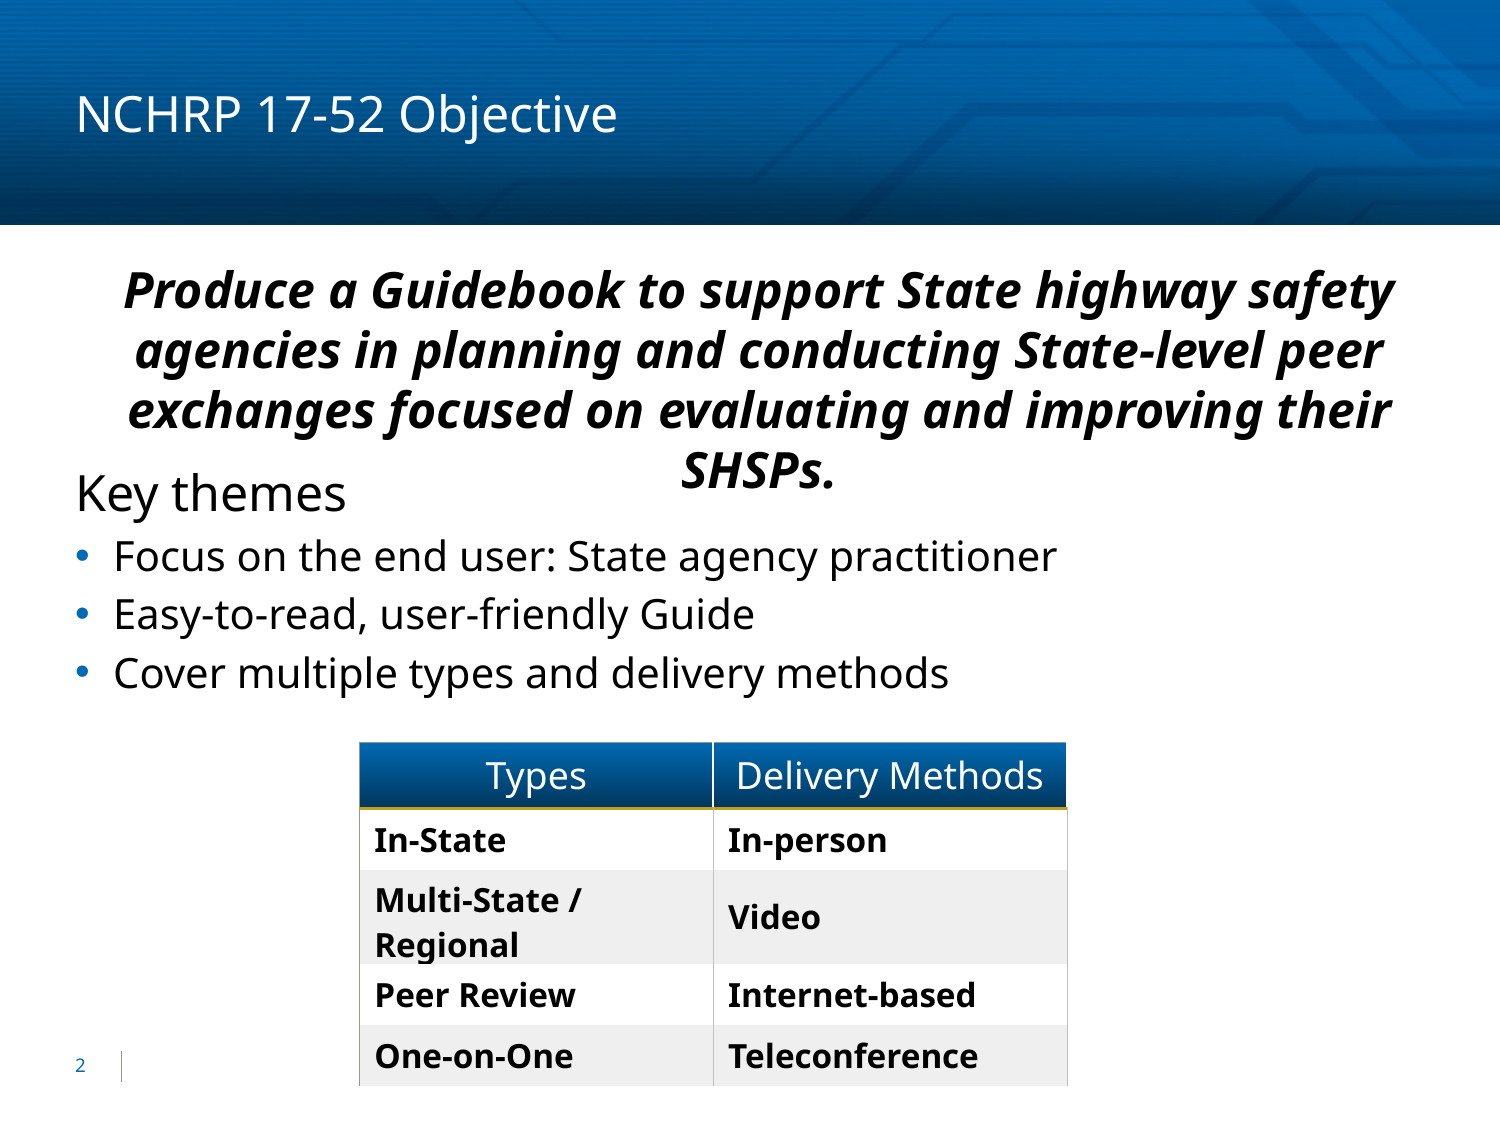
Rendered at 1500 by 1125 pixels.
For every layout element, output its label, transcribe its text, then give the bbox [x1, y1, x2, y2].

table_cell Teleconference [714, 1025, 1067, 1086]
table_cell In-State [360, 810, 713, 870]
table_cell One-on-One [360, 1025, 713, 1086]
table_cell Video [714, 870, 1067, 964]
title NCHRP 17-52 Objective [75, 46, 1078, 179]
table_cell Internet-based [714, 964, 1067, 1025]
table_header Types [360, 743, 712, 807]
list Key themes Focus on the end user: State agency practitioner Easy-to-read, user-friendly Guide Cover multiple types and delivery methods [75, 506, 1425, 836]
table_cell Multi-State / Regional [360, 870, 713, 964]
picture [0, 0, 1500, 225]
table_header Delivery Methods [714, 743, 1066, 807]
table_cell In-person [714, 810, 1067, 870]
table_cell Peer Review [360, 964, 713, 1025]
text_box Produce a Guidebook to support State highway safety agencies in planning and conducting State-level peer exchanges focused on evaluating and improving their SHSPs. [67, 250, 1451, 506]
slide_number 2 [75, 1053, 135, 1080]
